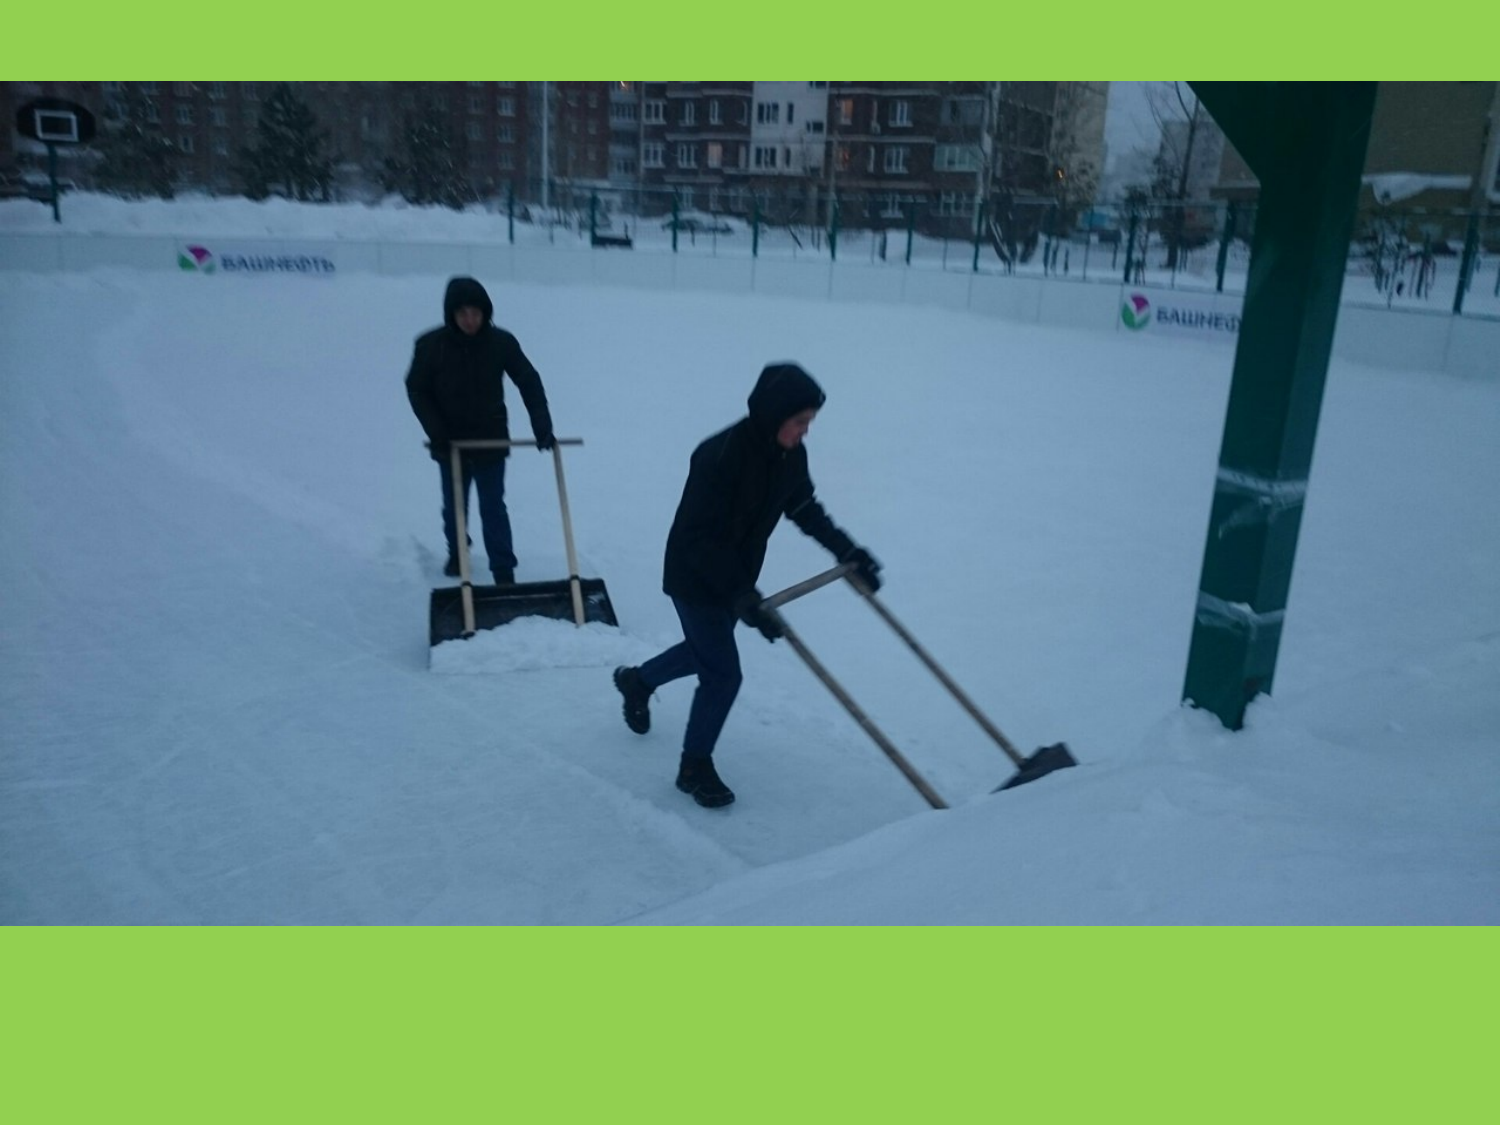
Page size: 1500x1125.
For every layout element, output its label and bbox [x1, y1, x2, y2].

list [0, 81, 1500, 926]
